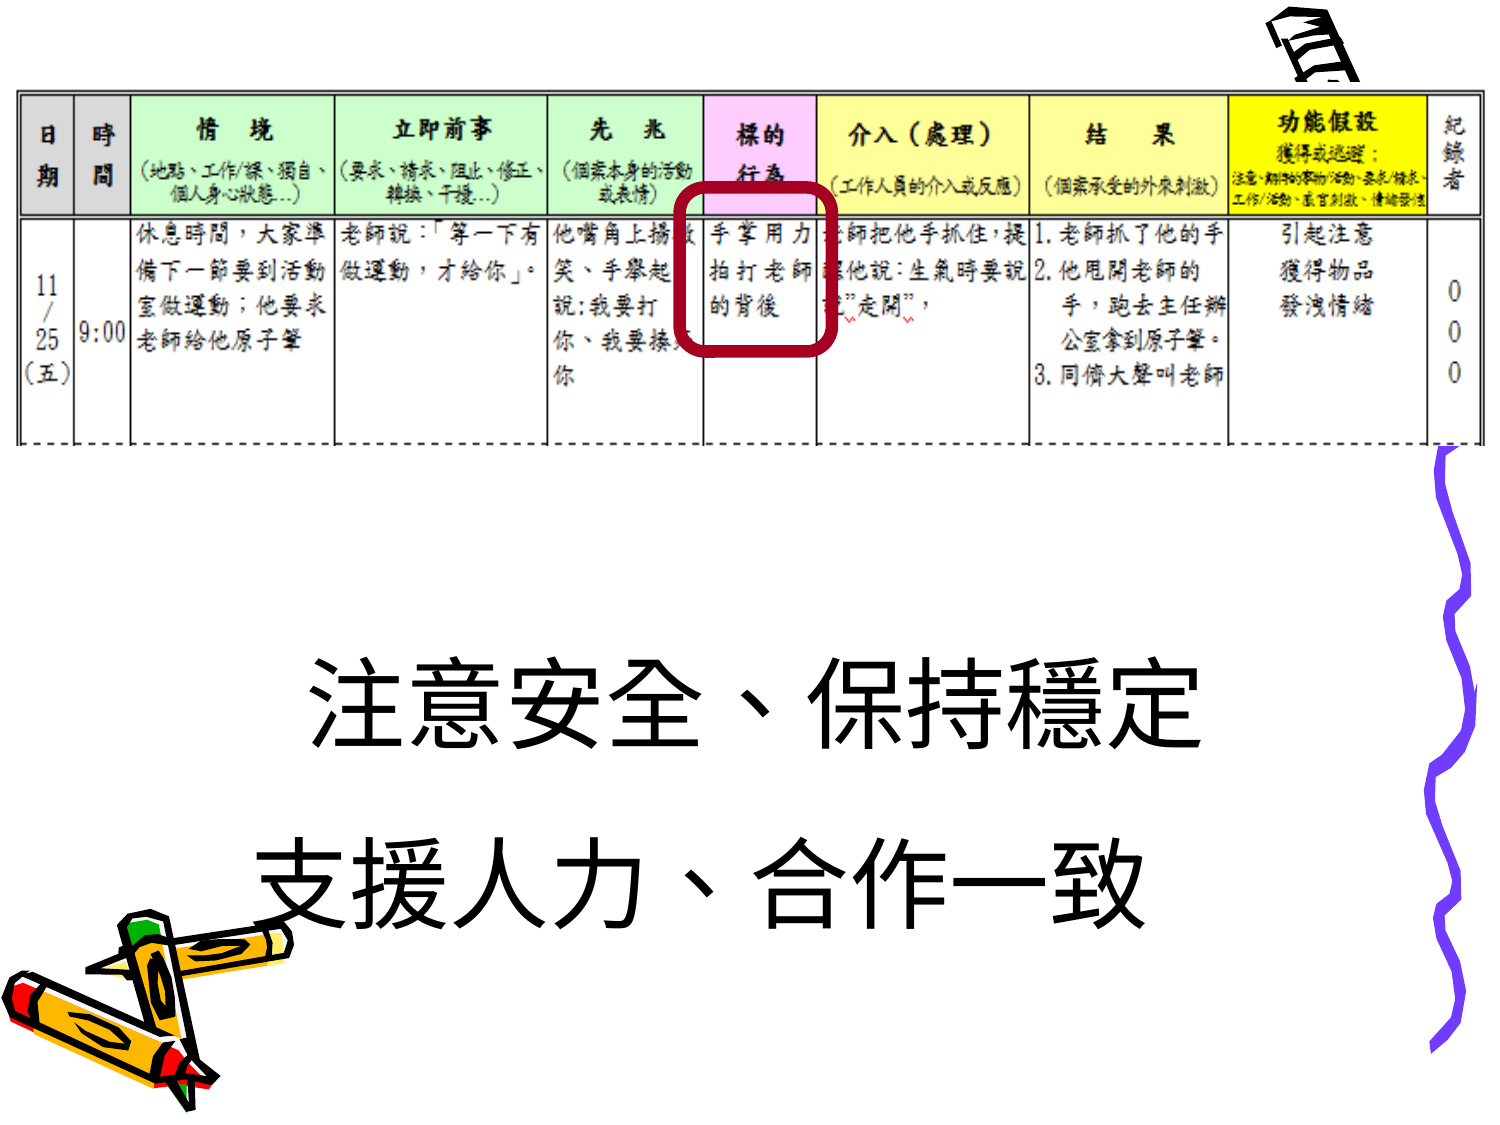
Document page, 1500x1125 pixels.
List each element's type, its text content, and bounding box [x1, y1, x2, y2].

text_box 注意安全、保持穩定 支援人力、合作一致 [81, 574, 1430, 949]
picture [0, 81, 1500, 446]
